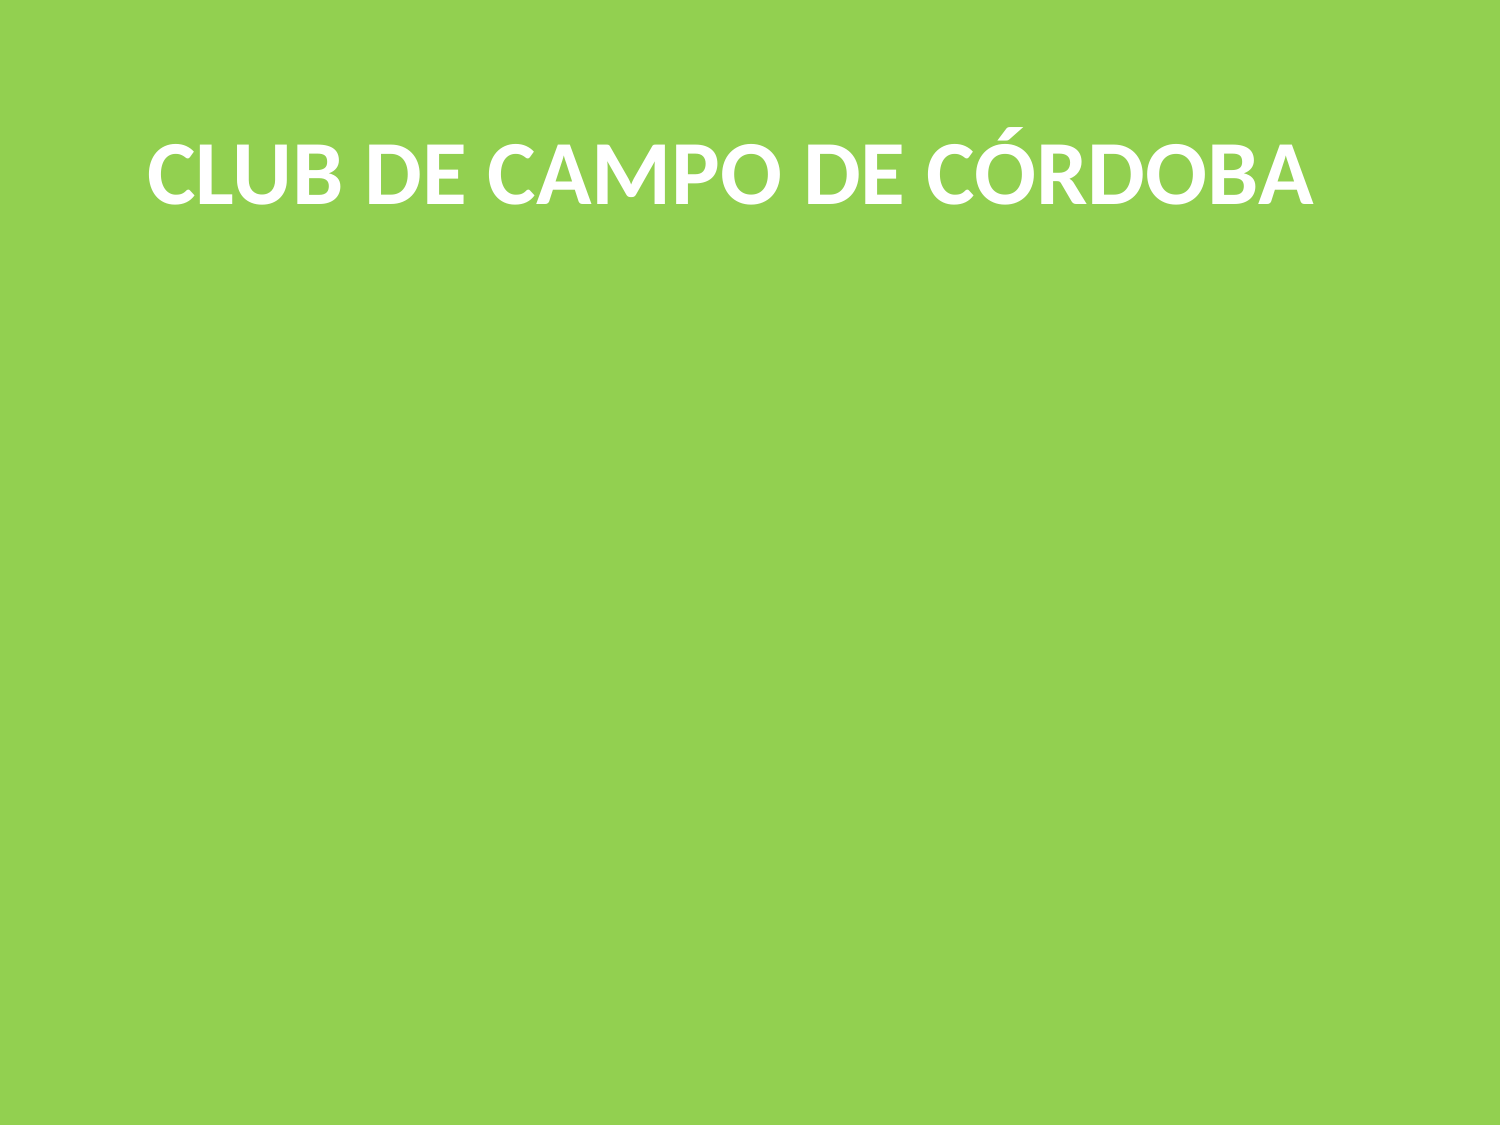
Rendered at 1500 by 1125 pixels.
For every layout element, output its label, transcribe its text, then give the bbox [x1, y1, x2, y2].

title CLUB DE CAMPO DE CÓRDOBA [93, 46, 1369, 288]
